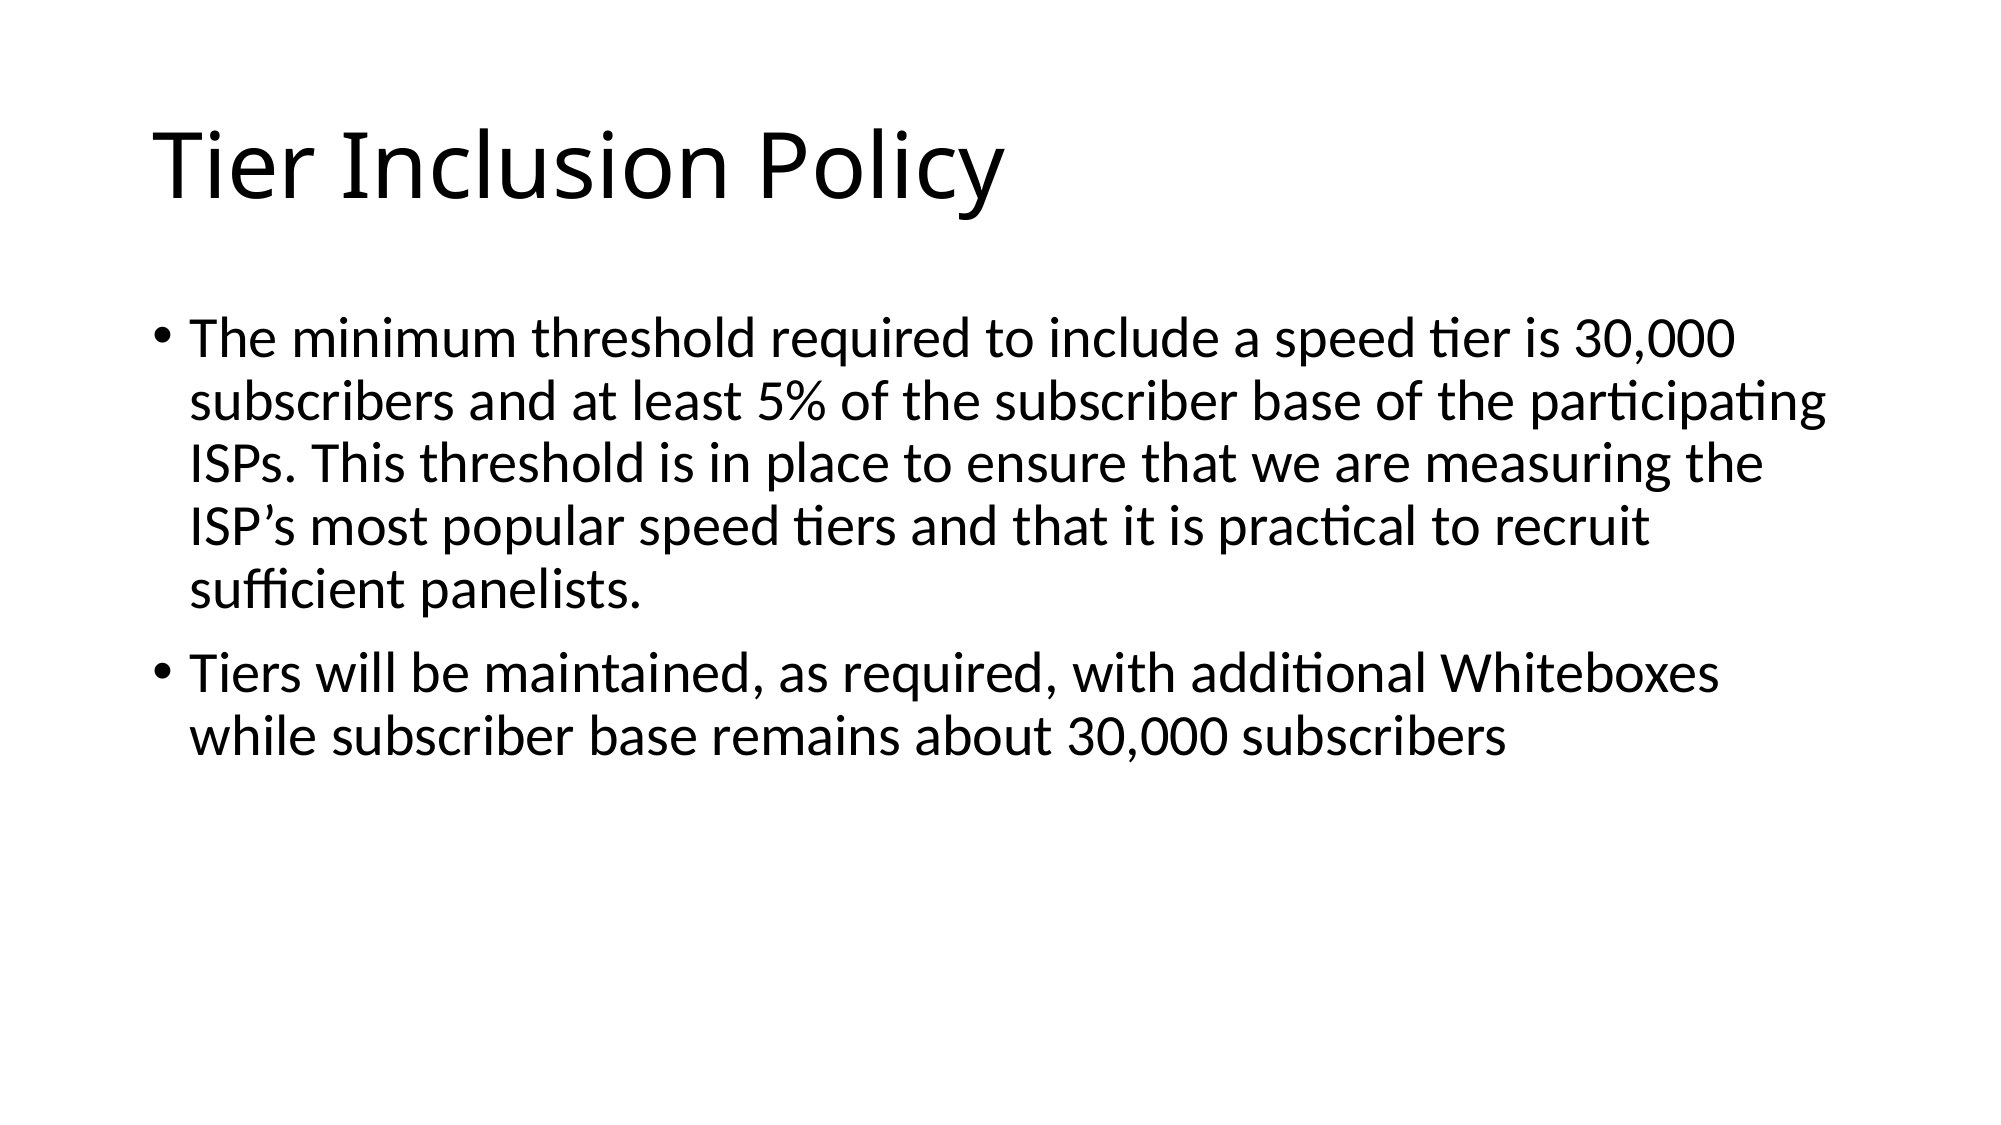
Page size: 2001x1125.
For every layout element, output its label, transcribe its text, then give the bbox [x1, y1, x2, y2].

title Tier Inclusion Policy [137, 59, 1863, 278]
list The minimum threshold required to include a speed tier is 30,000 subscribers and at least 5% of the subscriber base of the participating ISPs. This threshold is in place to ensure that we are measuring the ISP’s most popular speed tiers and that it is practical to recruit sufficient panelists. Tiers will be maintained, as required, with additional Whiteboxes while subscriber base remains about 30,000 subscribers [137, 299, 1863, 1014]
